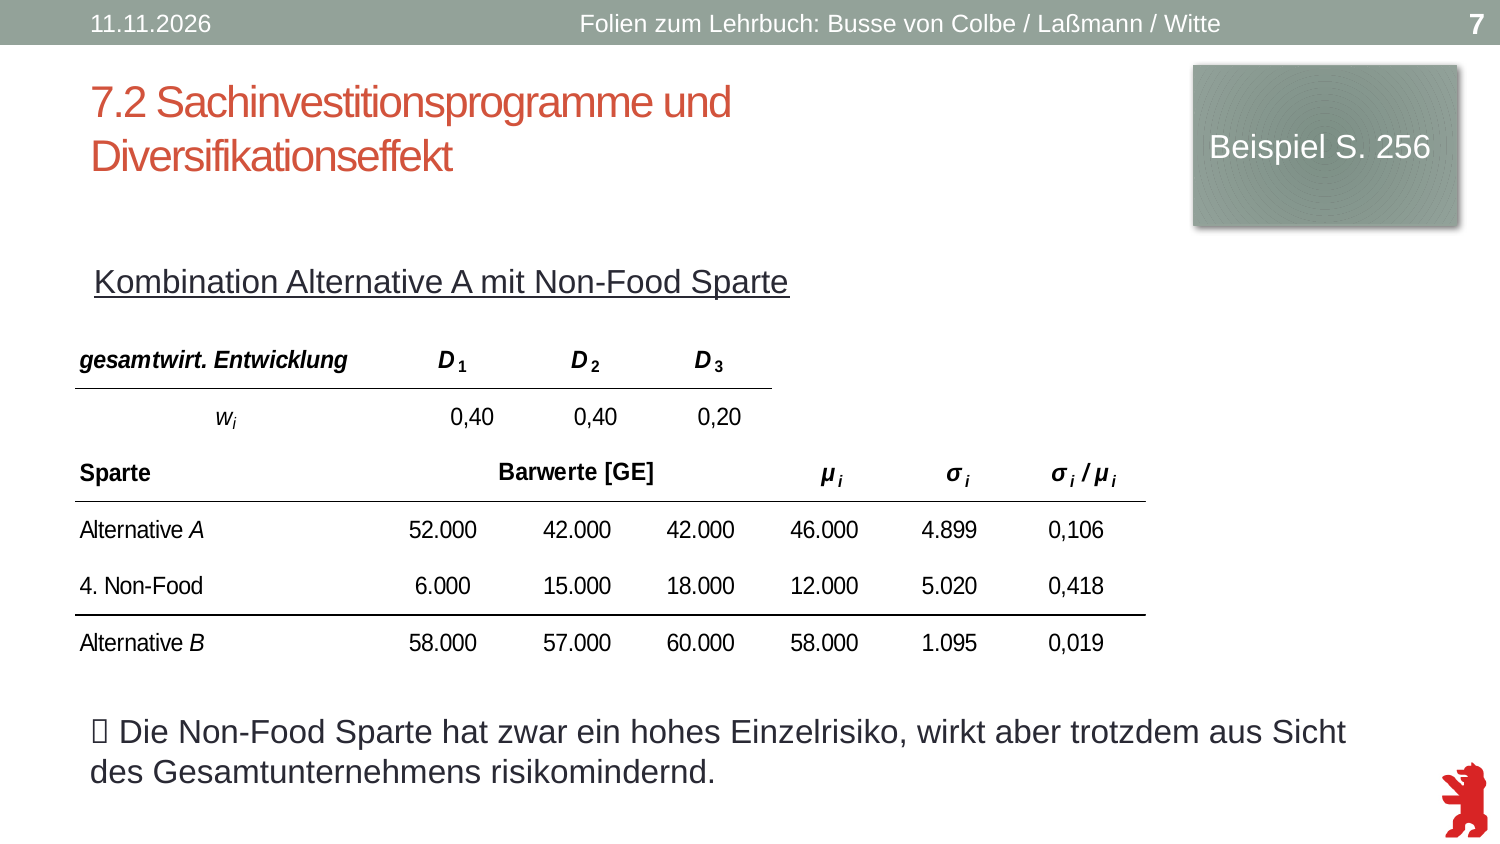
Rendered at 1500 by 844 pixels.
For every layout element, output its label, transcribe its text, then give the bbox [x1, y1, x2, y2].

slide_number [75, 2, 550, 43]
slide_number 7 [1325, 2, 1500, 43]
title 7.2 Sachinvestitionsprogramme und Diversifikationseffekt [75, 65, 1192, 188]
footer Folien zum Lehrbuch: Busse von Colbe / Laßmann / Witte [562, 2, 1238, 43]
text_box Kombination Alternative A mit Non-Food Sparte [78, 253, 805, 308]
text_box  Die Non-Food Sparte hat zwar ein hohes Einzelrisiko, wirkt aber trotzdem aus Sicht des Gesamtunternehmens risikomindernd. [74, 702, 1418, 798]
picture [1434, 760, 1500, 844]
text_box Beispiel S. 256 [1193, 65, 1457, 226]
picture [74, 330, 1148, 673]
